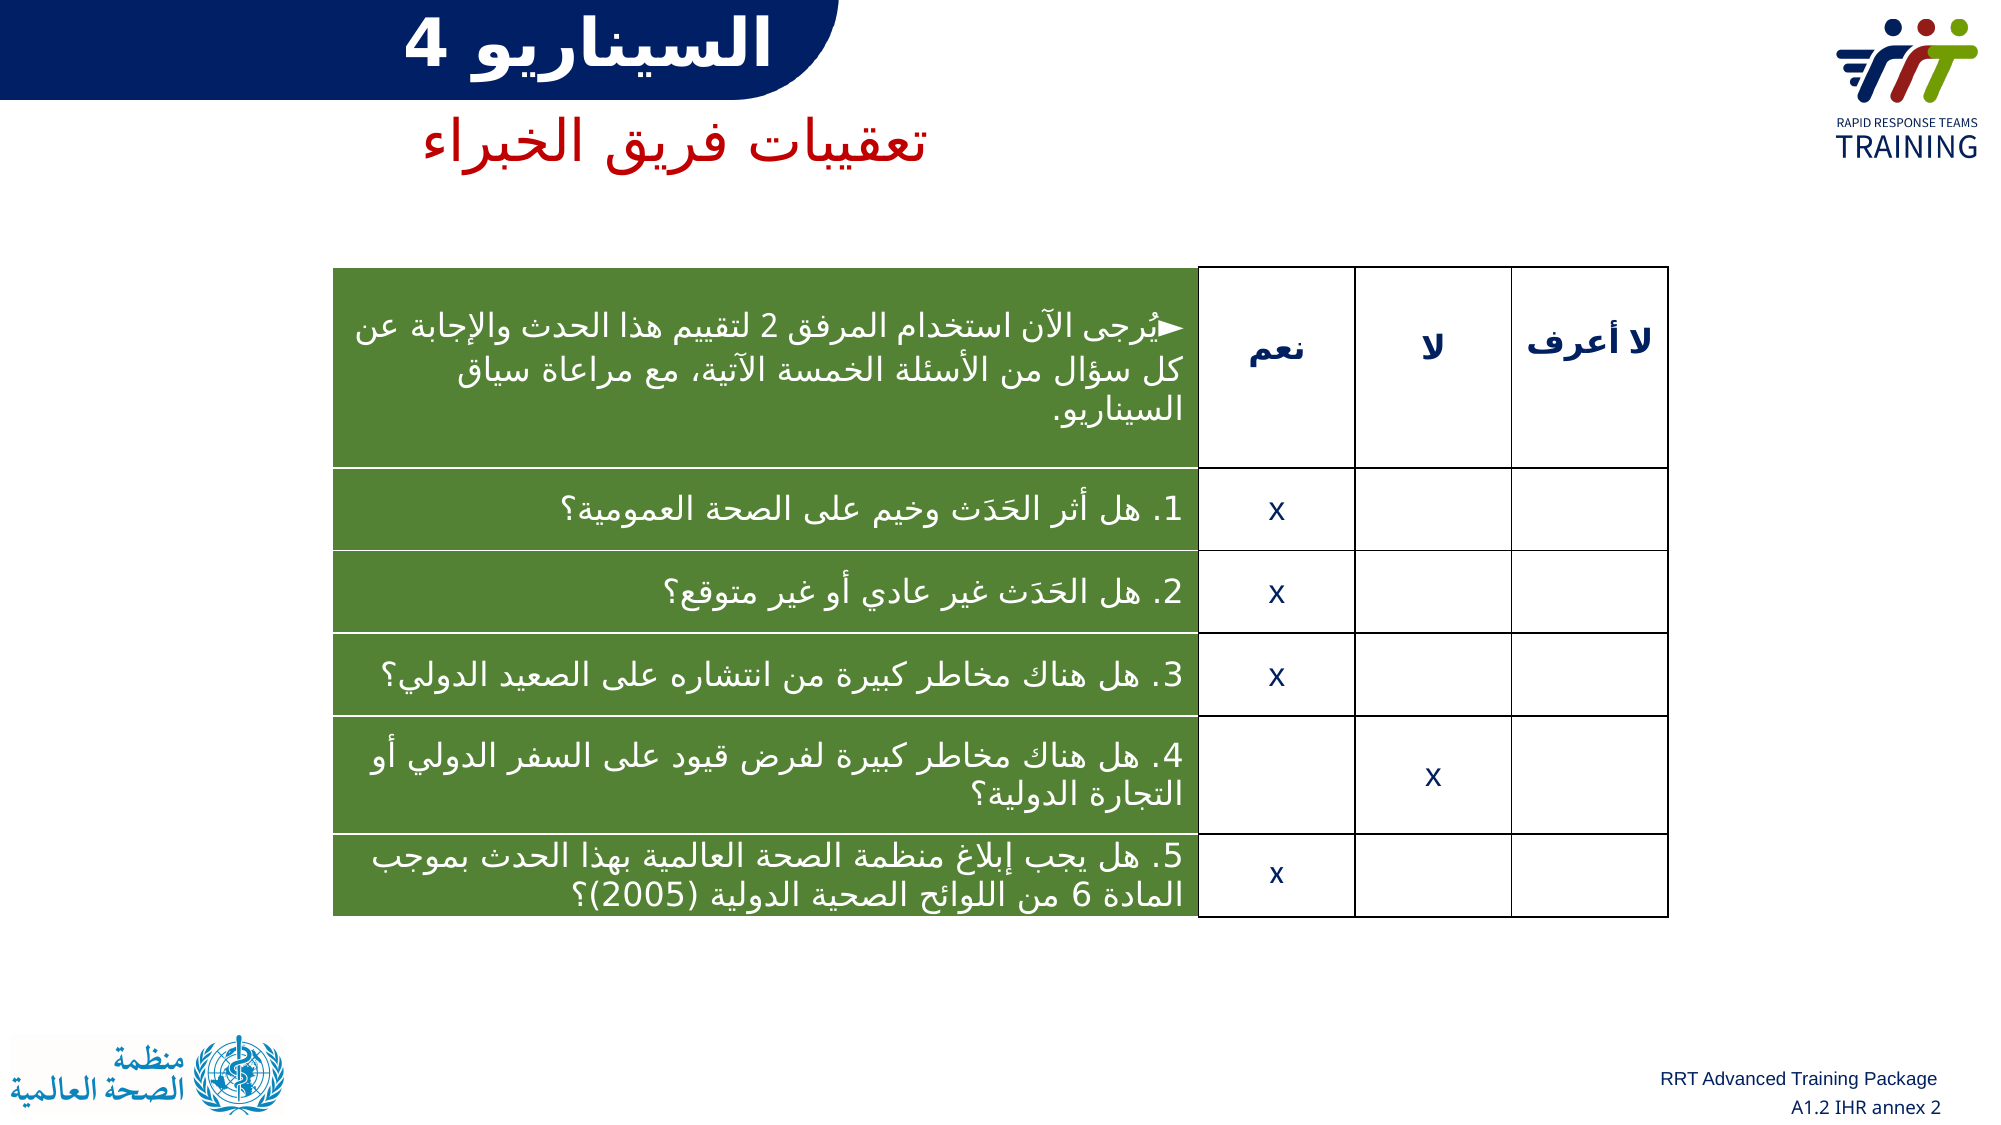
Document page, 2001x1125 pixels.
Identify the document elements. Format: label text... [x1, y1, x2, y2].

table_cell [1512, 551, 1667, 632]
table_cell x [1356, 717, 1511, 833]
table_cell 4. هل هناك مخاطر كبيرة لفرض قيود على السفر الدولي أو التجارة الدولية؟ [333, 717, 1198, 833]
table_cell [1512, 469, 1667, 550]
table_cell [1199, 717, 1354, 833]
title السيناريو 4 [0, 0, 783, 106]
table_header لا [1356, 268, 1511, 467]
table_cell 3. هل هناك مخاطر كبيرة من انتشاره على الصعيد الدولي؟ [333, 634, 1198, 715]
table_cell x [1199, 469, 1354, 550]
table_cell [1512, 835, 1667, 916]
table_cell x [1199, 634, 1354, 715]
table_cell [1512, 634, 1667, 715]
table_cell x [1199, 551, 1354, 632]
table_cell 5. هل يجب إبلاغ منظمة الصحة العالمية بهذا الحدث بموجب المادة 6 من اللوائح الصحية الدولية (2005)؟ [333, 835, 1198, 916]
table_cell 2. هل الحَدَث غير عادي أو غير متوقع؟ [333, 551, 1198, 632]
table_cell [1356, 469, 1511, 550]
picture [1835, 19, 1978, 167]
table_header لا أعرف [1512, 268, 1667, 467]
table_cell [1356, 634, 1511, 715]
table_cell [1356, 835, 1511, 916]
picture [783, 0, 839, 100]
table_cell x [1199, 835, 1354, 916]
picture [241, 1050, 247, 1059]
table_cell [1512, 717, 1667, 833]
table_header ►يُرجى الآن استخدام المرفق 2 لتقييم هذا الحدث والإجابة عن كل سؤال من الأسئلة الخمسة الآتية، مع مراعاة سياق السيناريو. [333, 268, 1198, 467]
picture [11, 1035, 284, 1115]
table_cell [1356, 551, 1511, 632]
text_box تعقيبات فريق الخبراء [40, 105, 937, 213]
table_header نعم [1199, 268, 1354, 467]
table_cell 1. هل أثر الحَدَث وخيم على الصحة العمومية؟ [333, 469, 1198, 550]
